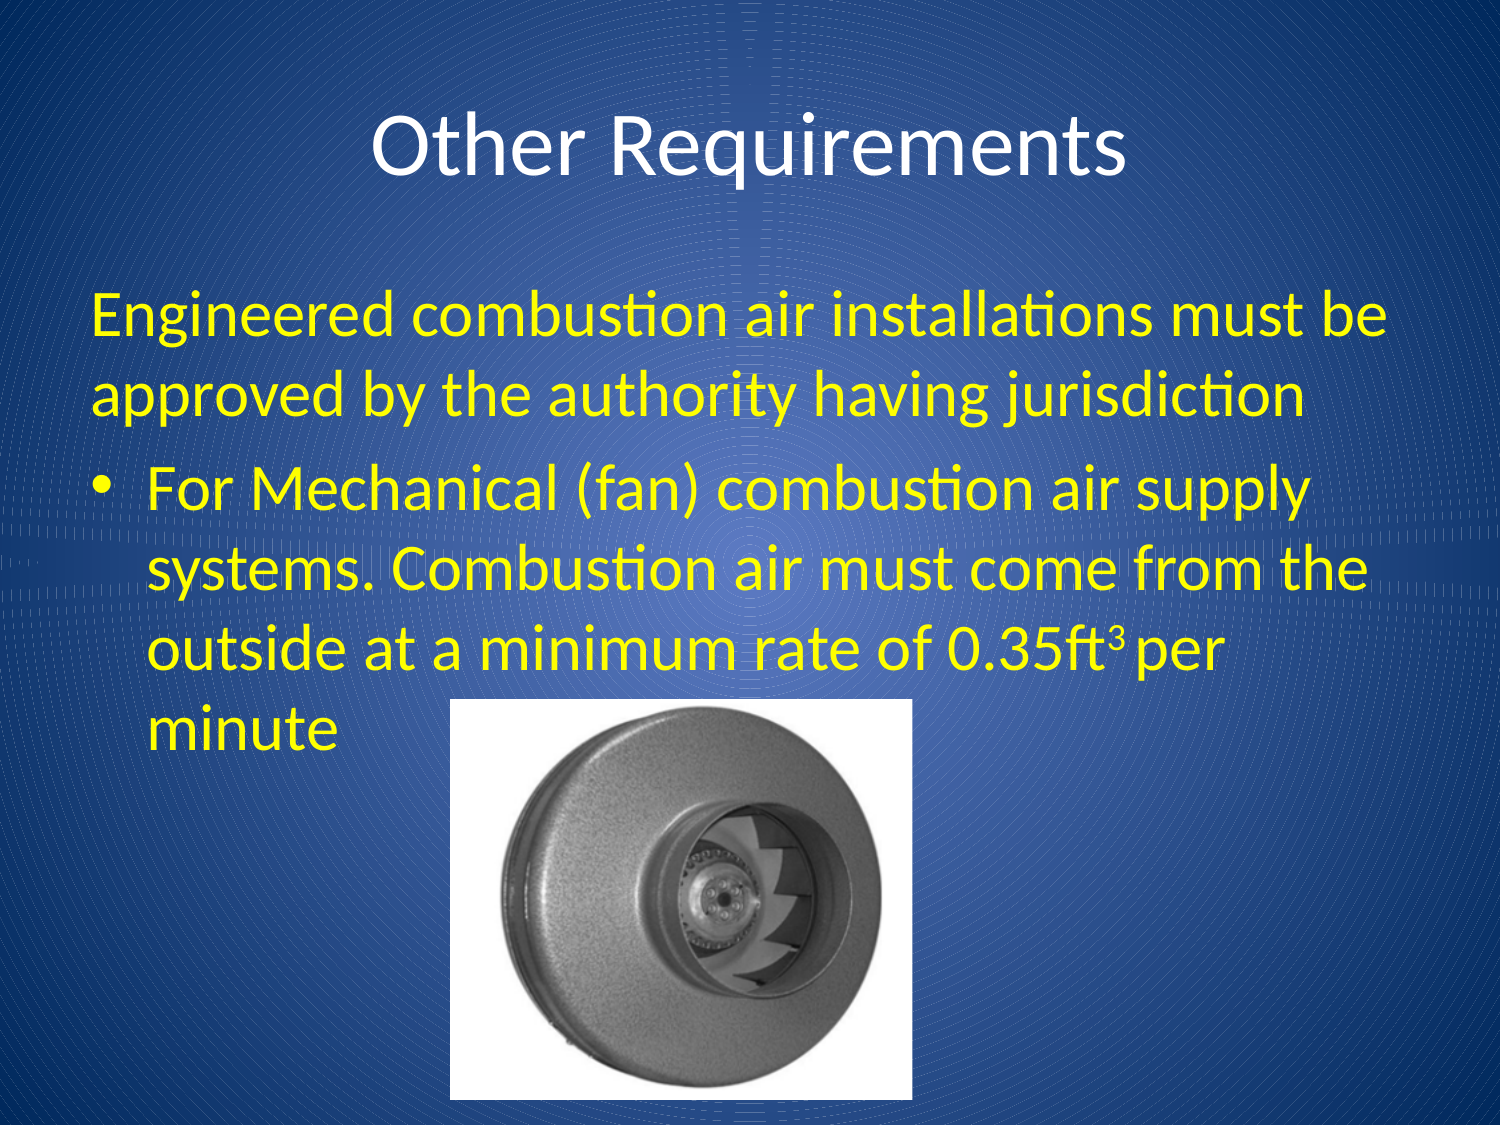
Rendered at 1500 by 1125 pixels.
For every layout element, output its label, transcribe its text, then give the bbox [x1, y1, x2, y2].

title Other Requirements [75, 45, 1425, 233]
list Engineered combustion air installations must be approved by the authority having jurisdiction For Mechanical (fan) combustion air supply systems. Combustion air must come from the outside at a minimum rate of 0.35ft3 per minute [75, 262, 1425, 1005]
picture [449, 699, 913, 1101]
